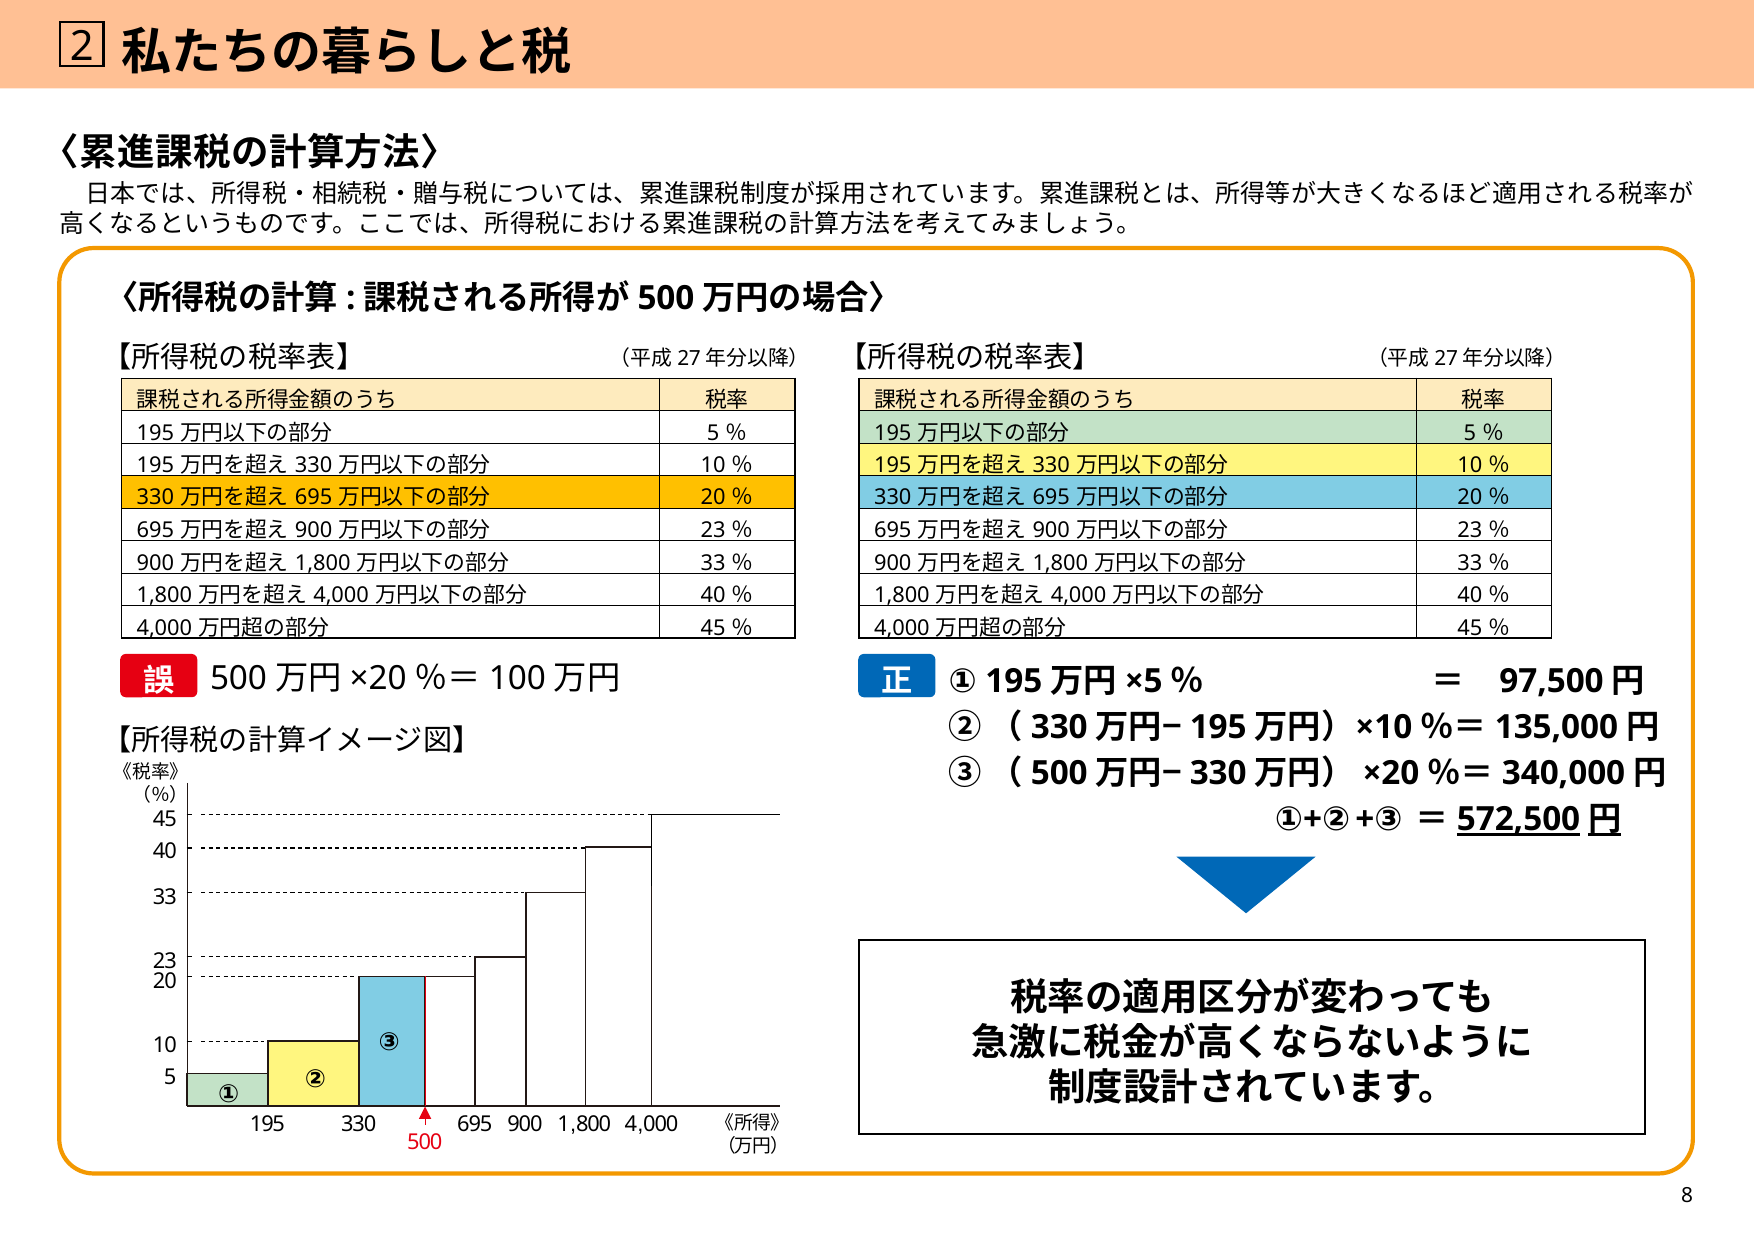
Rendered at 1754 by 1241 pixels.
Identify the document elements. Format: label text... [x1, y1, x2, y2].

table_cell 195万円を超え330万円以下の部分 [860, 444, 1416, 475]
table_header 課税される所得金額のうち [122, 379, 659, 410]
table_cell 4,000万円超の部分 [860, 606, 1416, 637]
table_cell 900万円を超え1,800万円以下の部分 [860, 541, 1416, 573]
table_cell 20％ [1417, 476, 1551, 508]
text_box [58, 246, 1694, 1175]
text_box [101, 716, 789, 1157]
table_cell 1,800万円を超え4,000万円以下の部分 [860, 574, 1416, 605]
table_cell 1,800万円を超え4,000万円以下の部分 [122, 574, 659, 605]
table_cell 10％ [660, 444, 794, 475]
table_cell 195万円以下の部分 [860, 411, 1416, 443]
table_cell 900万円を超え1,800万円以下の部分 [122, 541, 659, 573]
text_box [102, 333, 810, 374]
table_cell 23％ [1417, 509, 1551, 540]
table_cell 45％ [1417, 606, 1551, 637]
table_cell 330万円を超え695万円以下の部分 [122, 476, 659, 508]
text_box 2 [63, 18, 100, 70]
table_cell 10％ [1417, 444, 1551, 475]
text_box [838, 333, 1567, 374]
table_cell 695万円を超え900万円以下の部分 [122, 509, 659, 540]
text_box 〈所得税の計算:課税される所得が500万円の場合〉 [105, 270, 973, 316]
text_box [1173, 855, 1319, 915]
table_cell 195万円以下の部分 [122, 411, 659, 443]
table_header 課税される所得金額のうち [860, 379, 1416, 410]
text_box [120, 653, 198, 698]
table_cell 40％ [1417, 574, 1551, 605]
text_box 税率の適用区分が変わっても 急激に税金が高くならないように 制度設計されています。 [858, 939, 1646, 1135]
text_box 日本では、所得税・相続税・贈与税については、累進課税制度が採用されています。累進課税とは、所得等が大きくなるほど適用される税率が高くなるというものです。ここでは、所得税における累進課税の計算方法を考えてみましょう。 [59, 177, 1694, 238]
text_box 500万円×20％＝100万円 [210, 656, 677, 693]
table_cell 20％ [660, 476, 794, 508]
table_cell 45％ [660, 606, 794, 637]
table_cell 33％ [660, 541, 794, 573]
text_box ① 195万円×5％ ＝ 97,500円 ②（330万円−195万円） ×10％＝135,000円 ③（500万円−330万円）×20％＝340,000円 ①+②+③＝572,500円 [948, 658, 1652, 838]
title 私たちの暮らしと税 [120, 19, 1716, 72]
text_box 〈累進課税の計算方法〉 [41, 128, 459, 174]
table_cell 695万円を超え900万円以下の部分 [860, 509, 1416, 540]
table_cell 5％ [1417, 411, 1551, 443]
table_cell 5％ [660, 411, 794, 443]
table_cell 330万円を超え695万円以下の部分 [860, 476, 1416, 508]
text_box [858, 653, 936, 698]
table_cell 195万円を超え330万円以下の部分 [122, 444, 659, 475]
table_cell 40％ [660, 574, 794, 605]
table_header 税率 [1417, 379, 1551, 410]
table_cell 4,000万円超の部分 [122, 606, 659, 637]
table_cell 23％ [660, 509, 794, 540]
table_cell 33％ [1417, 541, 1551, 573]
table_header 税率 [660, 379, 794, 410]
text_box 8 [1670, 1182, 1693, 1208]
